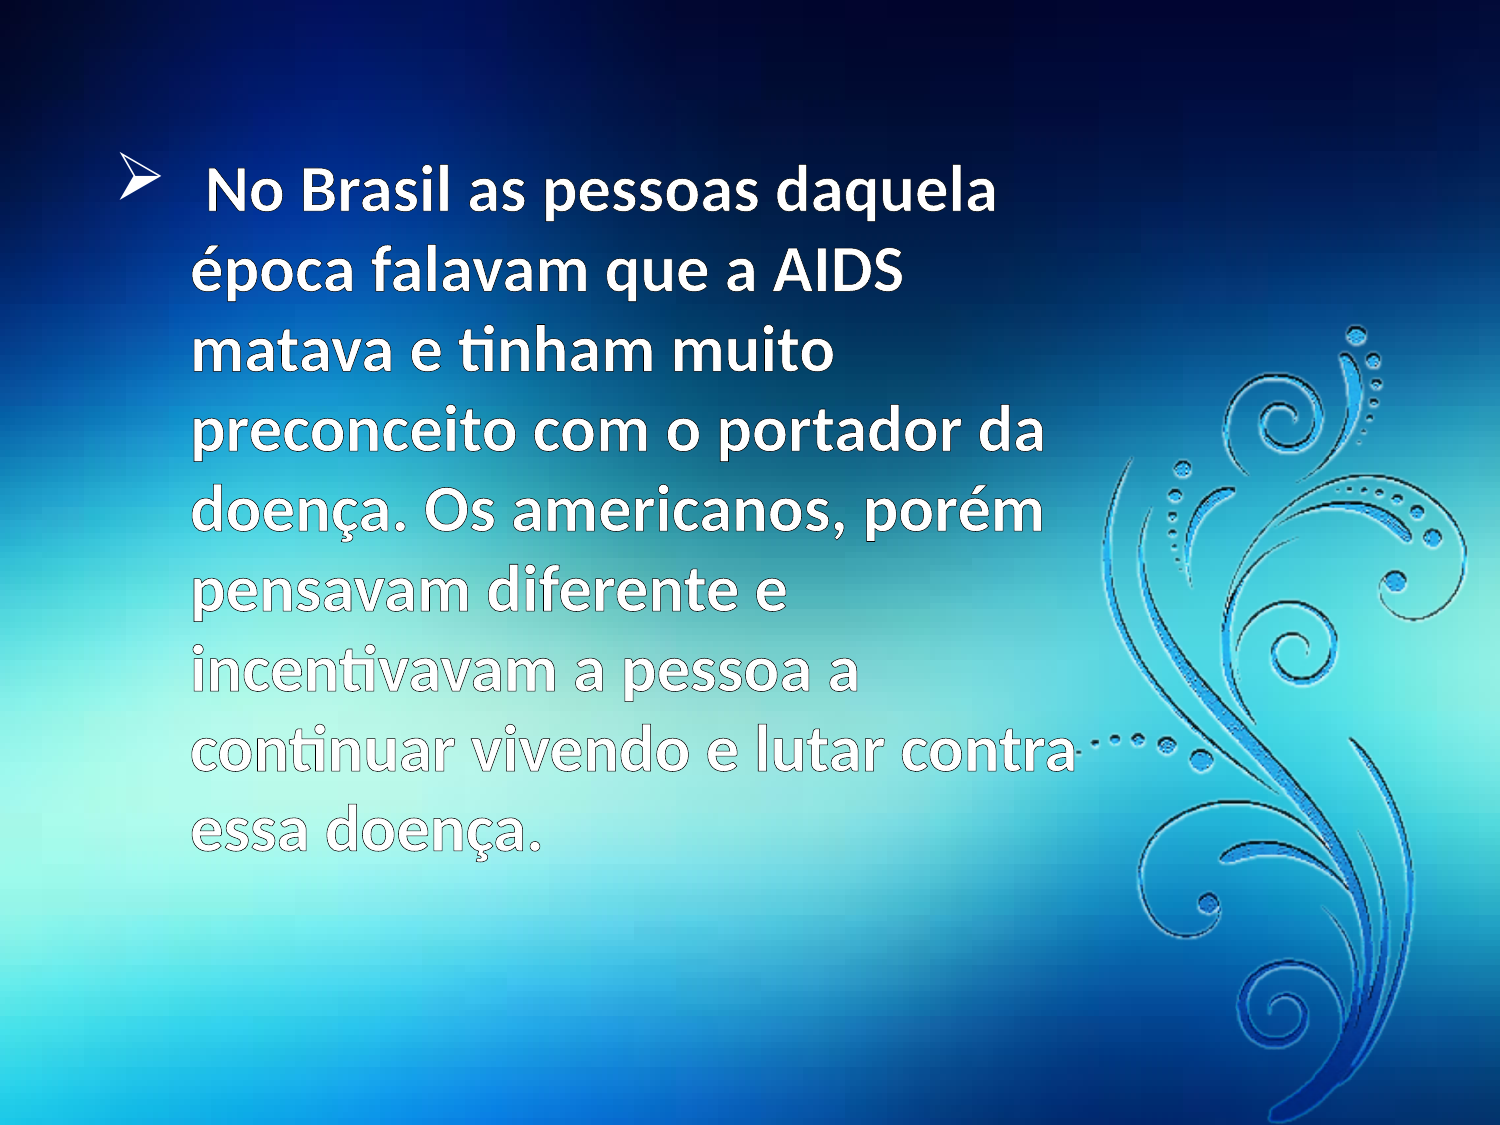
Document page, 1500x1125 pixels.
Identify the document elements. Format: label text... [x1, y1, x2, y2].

text_box No Brasil as pessoas daquela época falavam que a AIDS matava e tinham muito preconceito com o portador da doença. Os americanos, porém pensavam diferente e incentivavam a pessoa a continuar vivendo e lutar contra essa doença. [100, 137, 1105, 952]
picture [0, 0, 1500, 1125]
